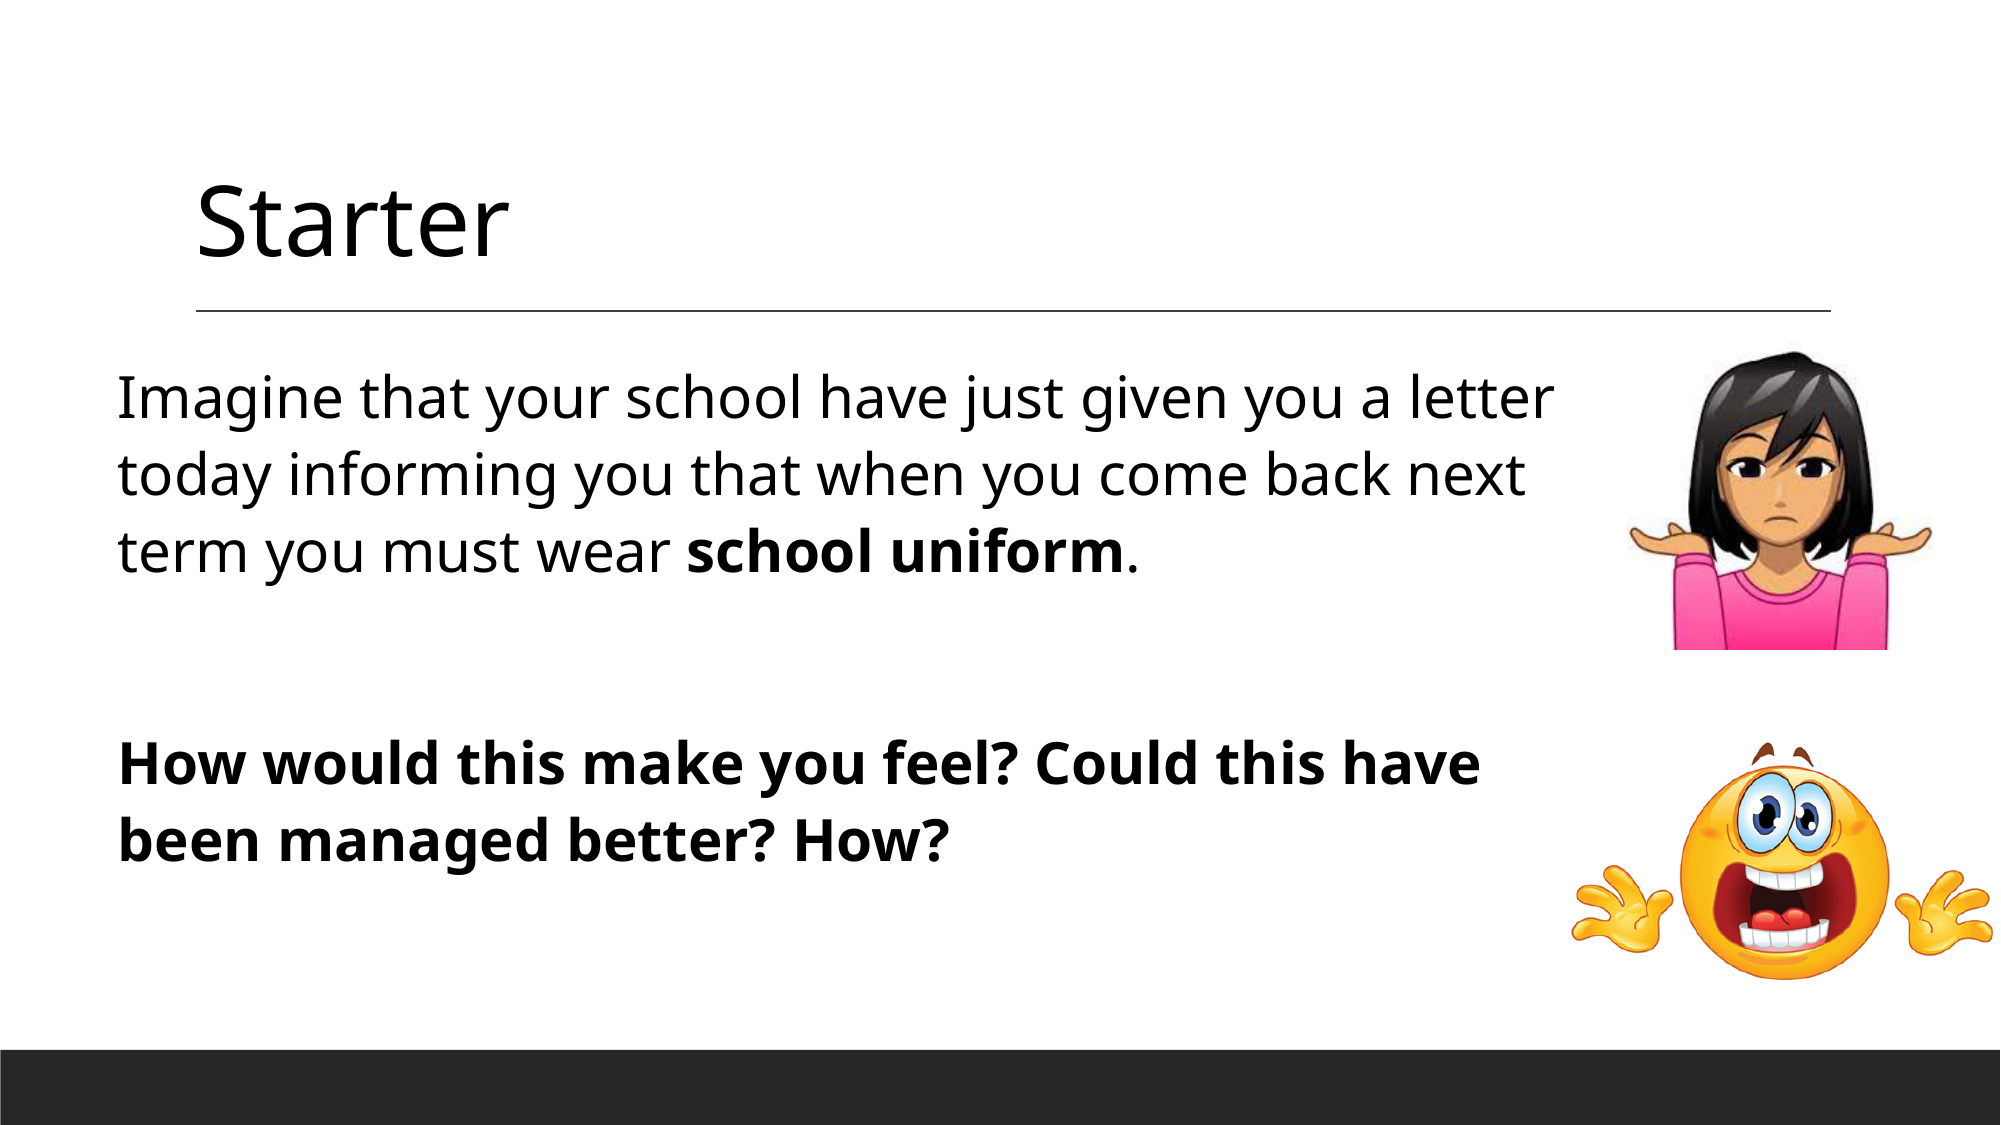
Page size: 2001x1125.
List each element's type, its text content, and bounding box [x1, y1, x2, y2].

picture [1561, 706, 2000, 1014]
list Imagine that your school have just given you a letter today informing you that when you come back next term you must wear school uniform. How would this make you feel? Could this have been managed better? How? [102, 345, 1563, 963]
picture [1627, 342, 1935, 650]
title Starter [180, 47, 1830, 285]
